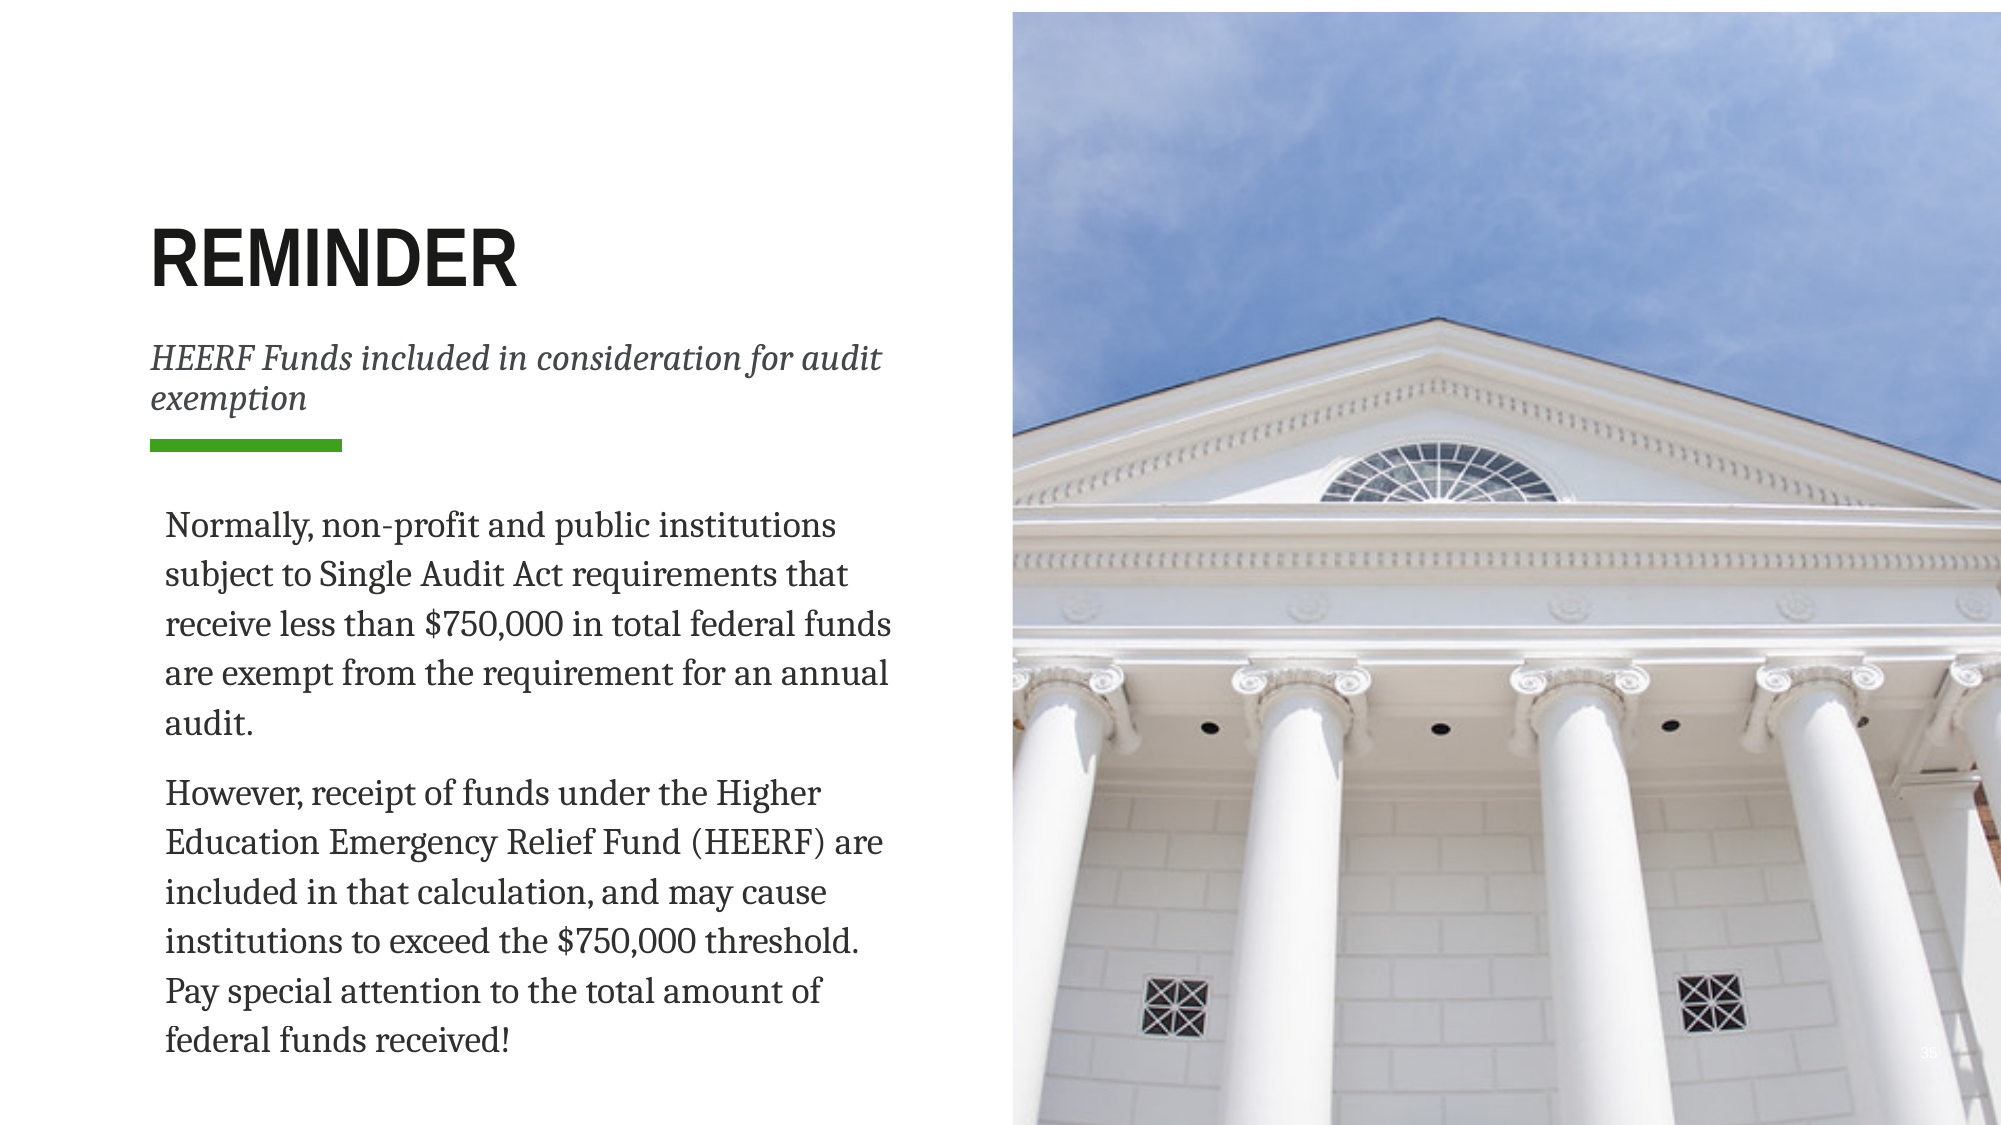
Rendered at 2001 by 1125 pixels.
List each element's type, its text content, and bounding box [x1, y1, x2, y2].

list HEERF Funds included in consideration for audit exemption [150, 325, 912, 432]
title REMINDER [150, 126, 912, 303]
list Normally, non-profit and public institutions subject to Single Audit Act requirements that receive less than $750,000 in total federal funds are exempt from the requirement for an annual audit. However, receipt of funds under the Higher Education Emergency Relief Fund (HEERF) are included in that calculation, and may cause institutions to exceed the $750,000 threshold. Pay special attention to the total amount of federal funds received! [150, 487, 912, 900]
picture [1012, 12, 2001, 1125]
